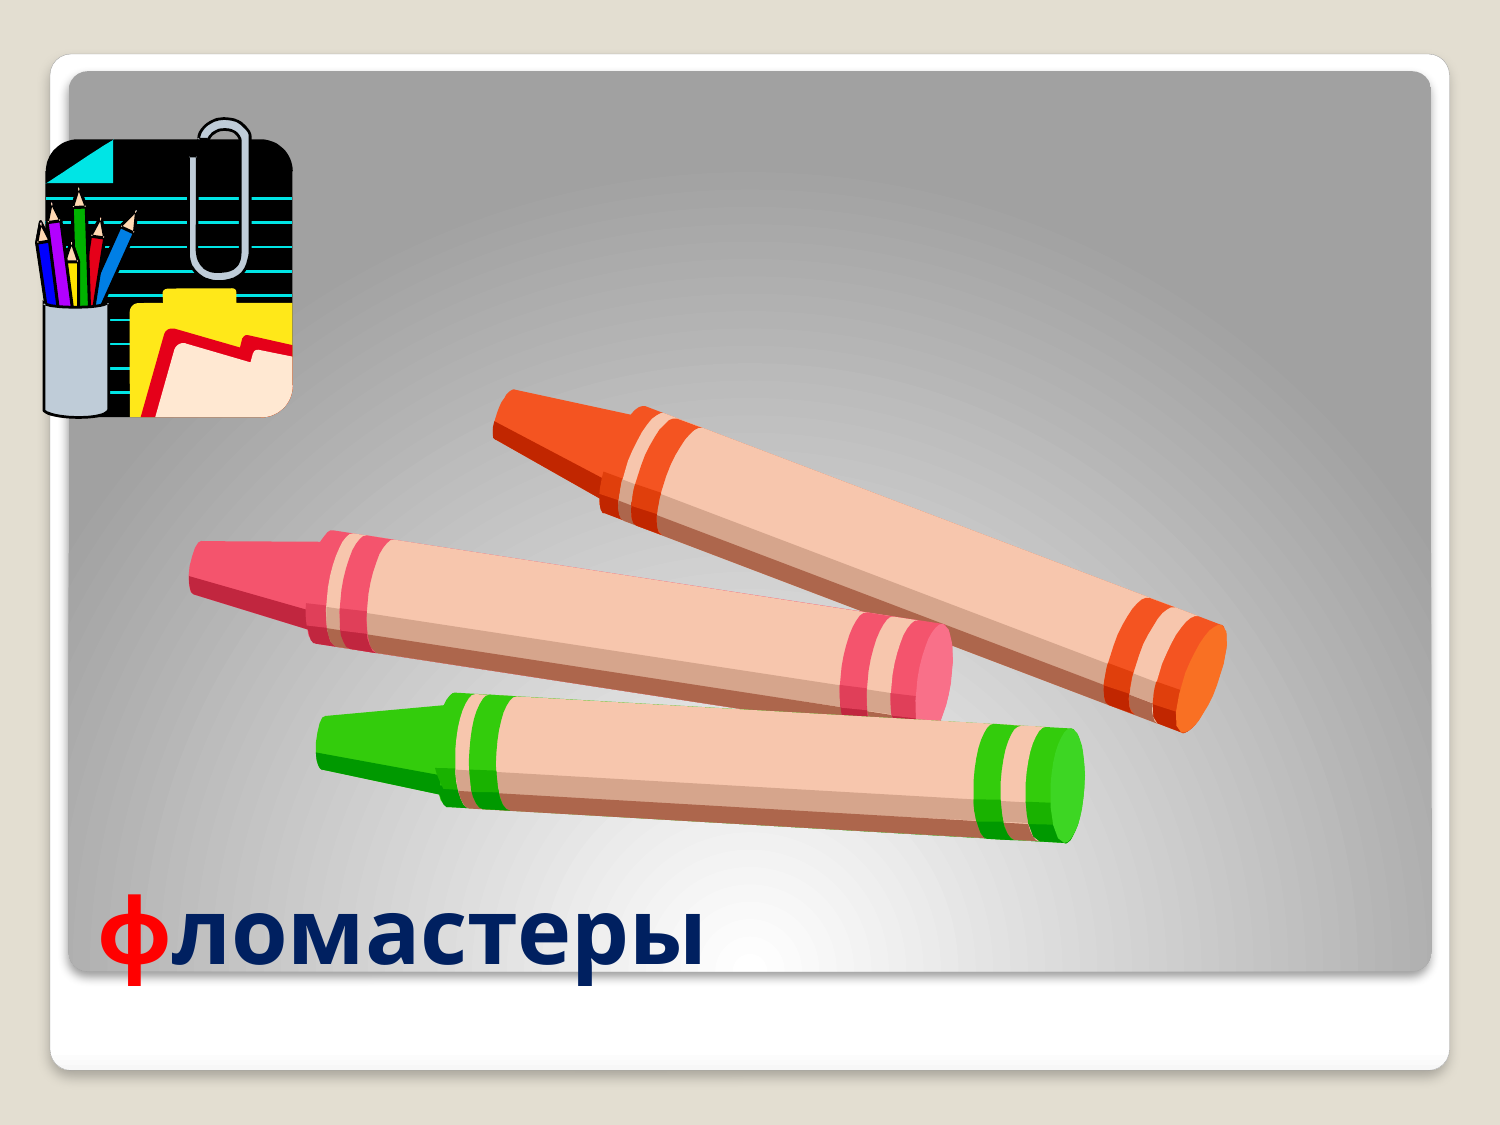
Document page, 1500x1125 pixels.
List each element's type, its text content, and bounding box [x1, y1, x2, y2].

picture [34, 116, 294, 419]
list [187, 387, 1231, 844]
title фломастеры [82, 817, 1425, 990]
